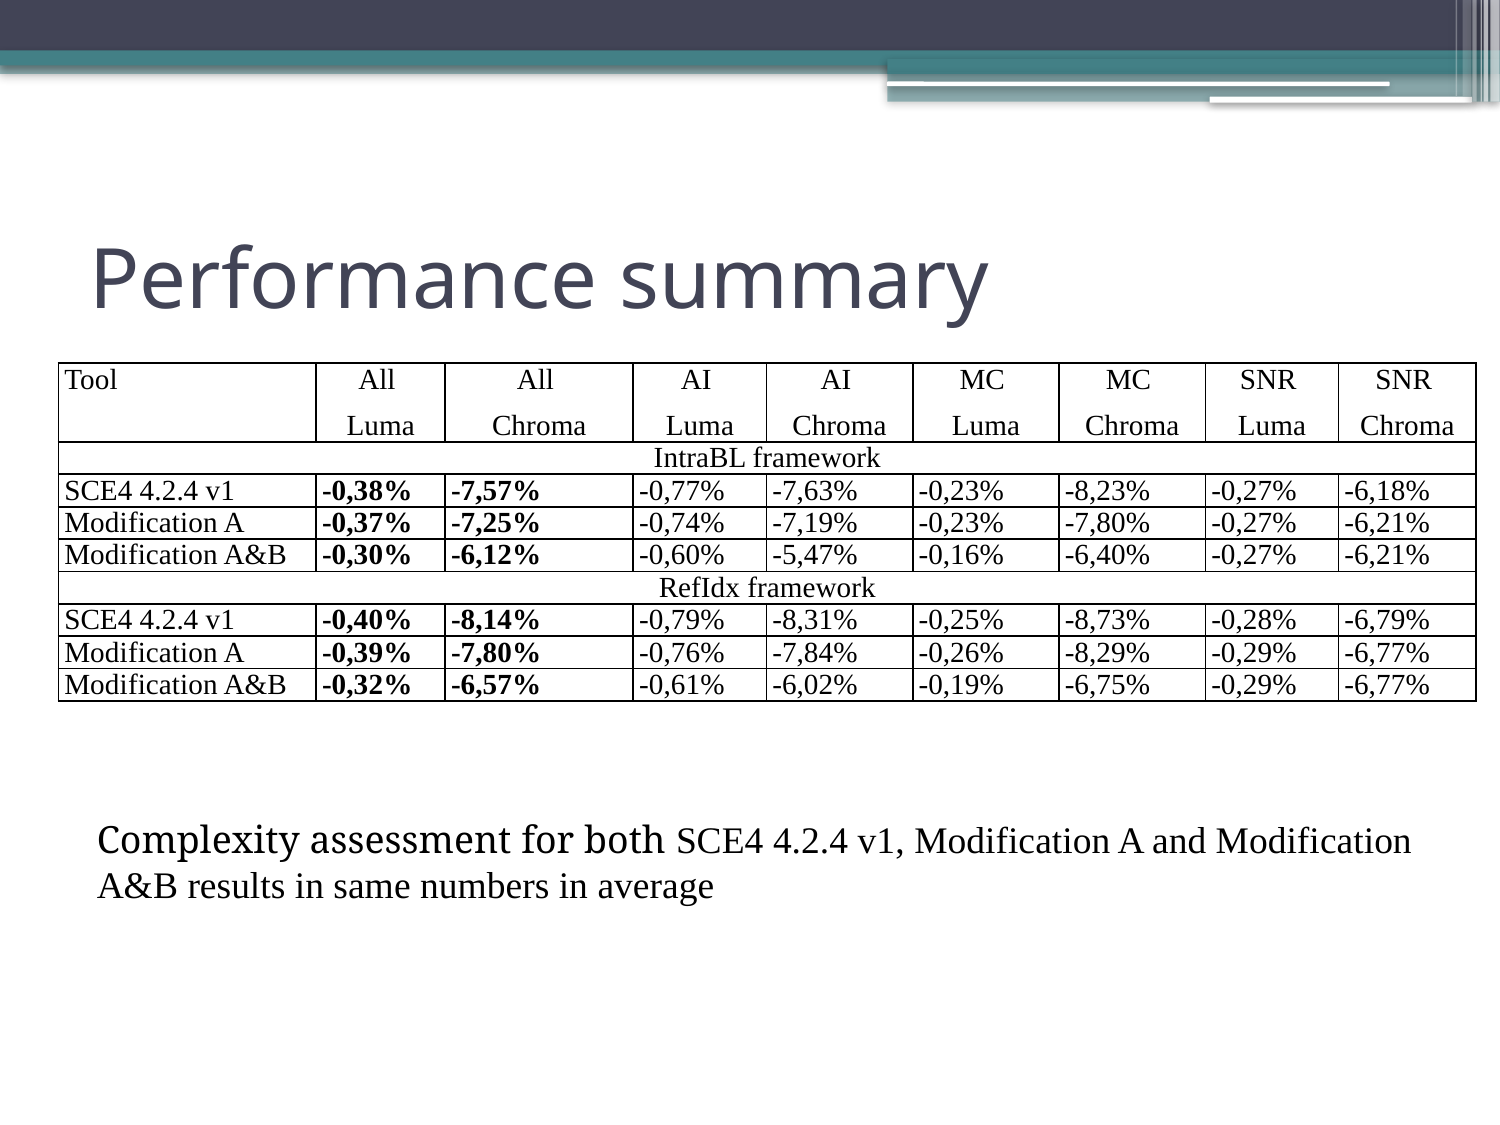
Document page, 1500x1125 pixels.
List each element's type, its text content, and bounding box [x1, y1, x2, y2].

table_cell Modification A [59, 637, 315, 668]
table_cell -8,23% [1060, 475, 1205, 506]
table_header Tool [59, 364, 315, 441]
table_cell -0,27% [1206, 475, 1338, 506]
table_cell -0,60% [634, 540, 766, 571]
table_cell -5,47% [767, 540, 912, 571]
table_cell -6,77% [1339, 669, 1475, 700]
table_cell -0,76% [634, 637, 766, 668]
table_cell -8,29% [1060, 637, 1205, 668]
table_cell -7,57% [446, 475, 632, 506]
table_cell Modification A [59, 508, 315, 538]
table_cell -6,18% [1339, 475, 1475, 506]
table_cell Modification A&B [59, 669, 315, 700]
table_cell SCE4 4.2.4 v1 [59, 475, 315, 506]
table_cell RefIdx framework [59, 572, 1475, 603]
table_cell -0,29% [1206, 637, 1338, 668]
table_cell -7,80% [1060, 508, 1205, 538]
table_header All Chroma [446, 364, 632, 441]
table_cell -0,27% [1206, 508, 1338, 538]
table_cell -0,77% [634, 475, 766, 506]
table_cell -0,40% [317, 605, 444, 635]
table_cell -0,30% [317, 540, 444, 571]
title Performance summary [75, 187, 1425, 362]
table_cell Modification A&B [59, 540, 315, 571]
table_cell -0,32% [317, 669, 444, 700]
table_cell -6,57% [446, 669, 632, 700]
table_cell -0,23% [914, 475, 1058, 506]
table_cell -0,23% [914, 508, 1058, 538]
table_cell -6,40% [1060, 540, 1205, 571]
table_cell -0,16% [914, 540, 1058, 571]
table_cell SCE4 4.2.4 v1 [59, 605, 315, 635]
table_cell -7,80% [446, 637, 632, 668]
table_header MC Chroma [1060, 364, 1205, 441]
table_cell -7,19% [767, 508, 912, 538]
table_cell -0,19% [914, 669, 1058, 700]
table_cell -8,14% [446, 605, 632, 635]
table_cell -0,26% [914, 637, 1058, 668]
table_cell -6,02% [767, 669, 912, 700]
table_cell -6,77% [1339, 637, 1475, 668]
table_cell -0,28% [1206, 605, 1338, 635]
table_cell -7,25% [446, 508, 632, 538]
table_header SNR Chroma [1339, 364, 1475, 441]
table_cell -0,79% [634, 605, 766, 635]
table_header SNR Luma [1206, 364, 1338, 441]
table_cell -8,31% [767, 605, 912, 635]
table_cell -0,38% [317, 475, 444, 506]
table_cell -0,74% [634, 508, 766, 538]
table_cell -8,73% [1060, 605, 1205, 635]
table_cell -0,61% [634, 669, 766, 700]
text_box Complexity assessment for both SCE4 4.2.4 v1, Modification A and Modification A&B results in same numbers in average [82, 808, 1442, 914]
table_cell -6,21% [1339, 540, 1475, 571]
table_cell -0,27% [1206, 540, 1338, 571]
table_cell -6,75% [1060, 669, 1205, 700]
table_cell IntraBL framework [59, 443, 1475, 473]
table_cell -7,63% [767, 475, 912, 506]
table_header AI Chroma [767, 364, 912, 441]
table_cell -0,25% [914, 605, 1058, 635]
table_cell -7,84% [767, 637, 912, 668]
table_header AI Luma [634, 364, 766, 441]
table_cell -6,12% [446, 540, 632, 571]
table_cell -6,21% [1339, 508, 1475, 538]
table_cell -6,79% [1339, 605, 1475, 635]
table_header MC Luma [914, 364, 1058, 441]
table_cell -0,39% [317, 637, 444, 668]
table_cell -0,37% [317, 508, 444, 538]
table_header All Luma [317, 364, 444, 441]
table_cell -0,29% [1206, 669, 1338, 700]
